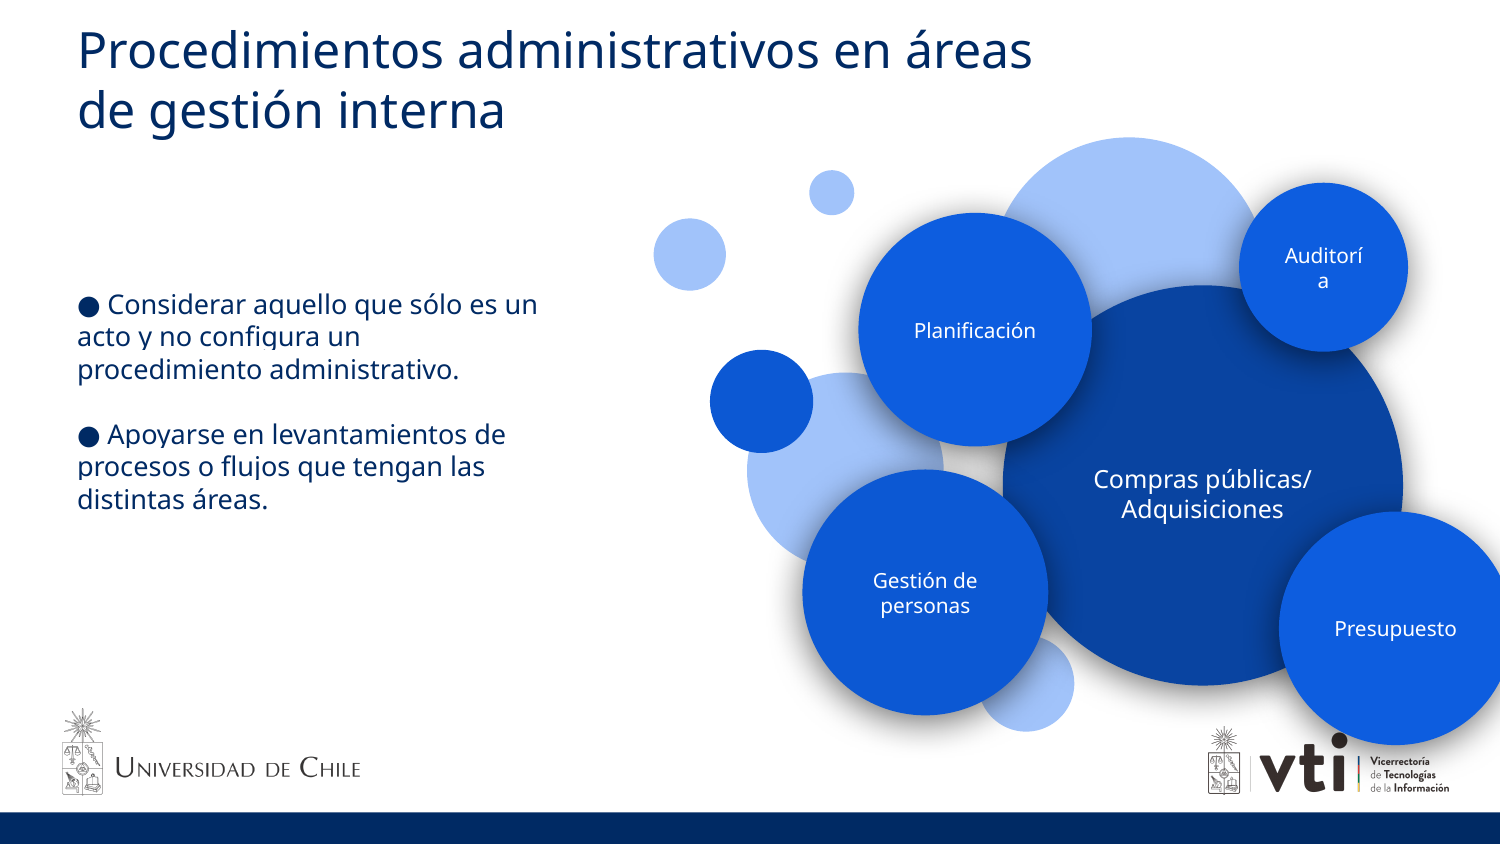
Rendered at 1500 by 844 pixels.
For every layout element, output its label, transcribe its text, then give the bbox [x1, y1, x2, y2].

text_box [1002, 285, 1404, 686]
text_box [1238, 182, 1409, 352]
text_box Procedimientos administrativos en áreas de gestión interna [62, 39, 1062, 119]
text_box ● Considerar aquello que sólo es un acto y no configura un procedimiento administrativo. ● Apoyarse en levantamientos de procesos o flujos que tengan las distintas áreas. [62, 272, 555, 530]
picture [62, 708, 360, 796]
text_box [1278, 511, 1500, 746]
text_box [858, 212, 1093, 447]
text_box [643, 98, 1306, 746]
picture [1208, 746, 1449, 795]
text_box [802, 469, 1049, 716]
